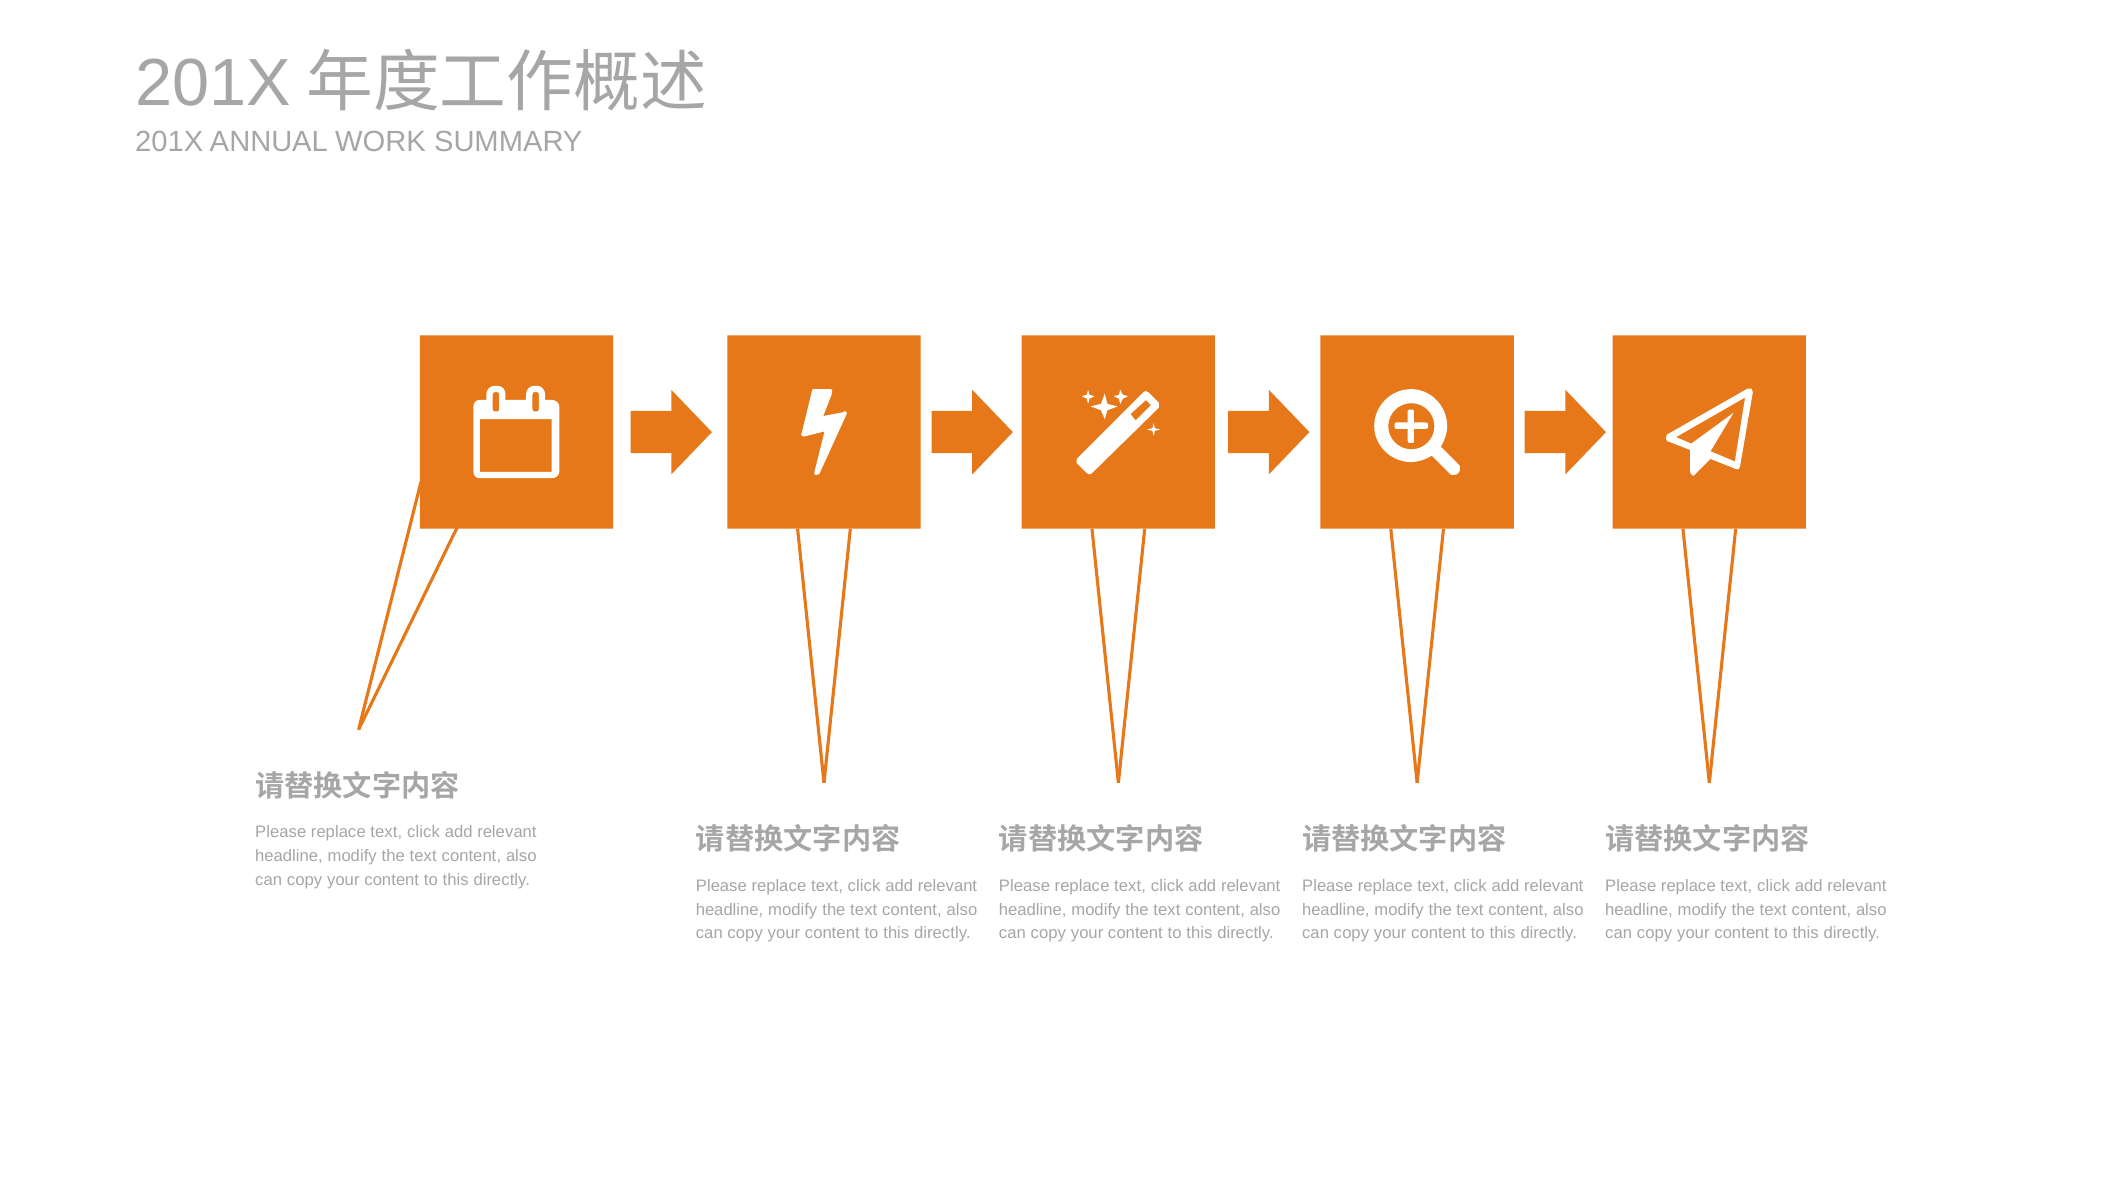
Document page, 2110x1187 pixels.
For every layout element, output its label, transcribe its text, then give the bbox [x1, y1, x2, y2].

text_box 请替换文字内容 [998, 806, 1218, 862]
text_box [1612, 335, 1806, 529]
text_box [1092, 529, 1145, 783]
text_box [1320, 335, 1514, 529]
text_box [930, 387, 1015, 478]
text_box Please replace text, click add relevant headline, modify the text content, also can copy your content to this directly. [998, 870, 1287, 943]
text_box 请替换文字内容 [1302, 806, 1521, 862]
text_box [1523, 387, 1608, 478]
text_box [1227, 387, 1311, 478]
text_box Please replace text, click add relevant headline, modify the text content, also can copy your content to this directly. [1302, 870, 1590, 943]
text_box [797, 529, 851, 783]
text_box 201X年度工作概述 [135, 38, 783, 119]
text_box 请替换文字内容 [1605, 806, 1824, 862]
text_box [375, 483, 429, 738]
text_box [1021, 335, 1215, 529]
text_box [1682, 529, 1736, 783]
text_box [727, 335, 921, 529]
text_box [629, 387, 714, 478]
text_box Please replace text, click add relevant headline, modify the text content, also can copy your content to this directly. [1605, 870, 1894, 943]
text_box 201X ANNUAL WORK SUMMARY [135, 122, 596, 158]
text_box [1390, 529, 1444, 783]
text_box Please replace text, click add relevant headline, modify the text content, also can copy your content to this directly. [255, 817, 544, 890]
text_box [419, 335, 614, 529]
text_box Please replace text, click add relevant headline, modify the text content, also can copy your content to this directly. [695, 870, 984, 943]
text_box 请替换文字内容 [255, 753, 474, 809]
text_box 请替换文字内容 [695, 806, 915, 862]
